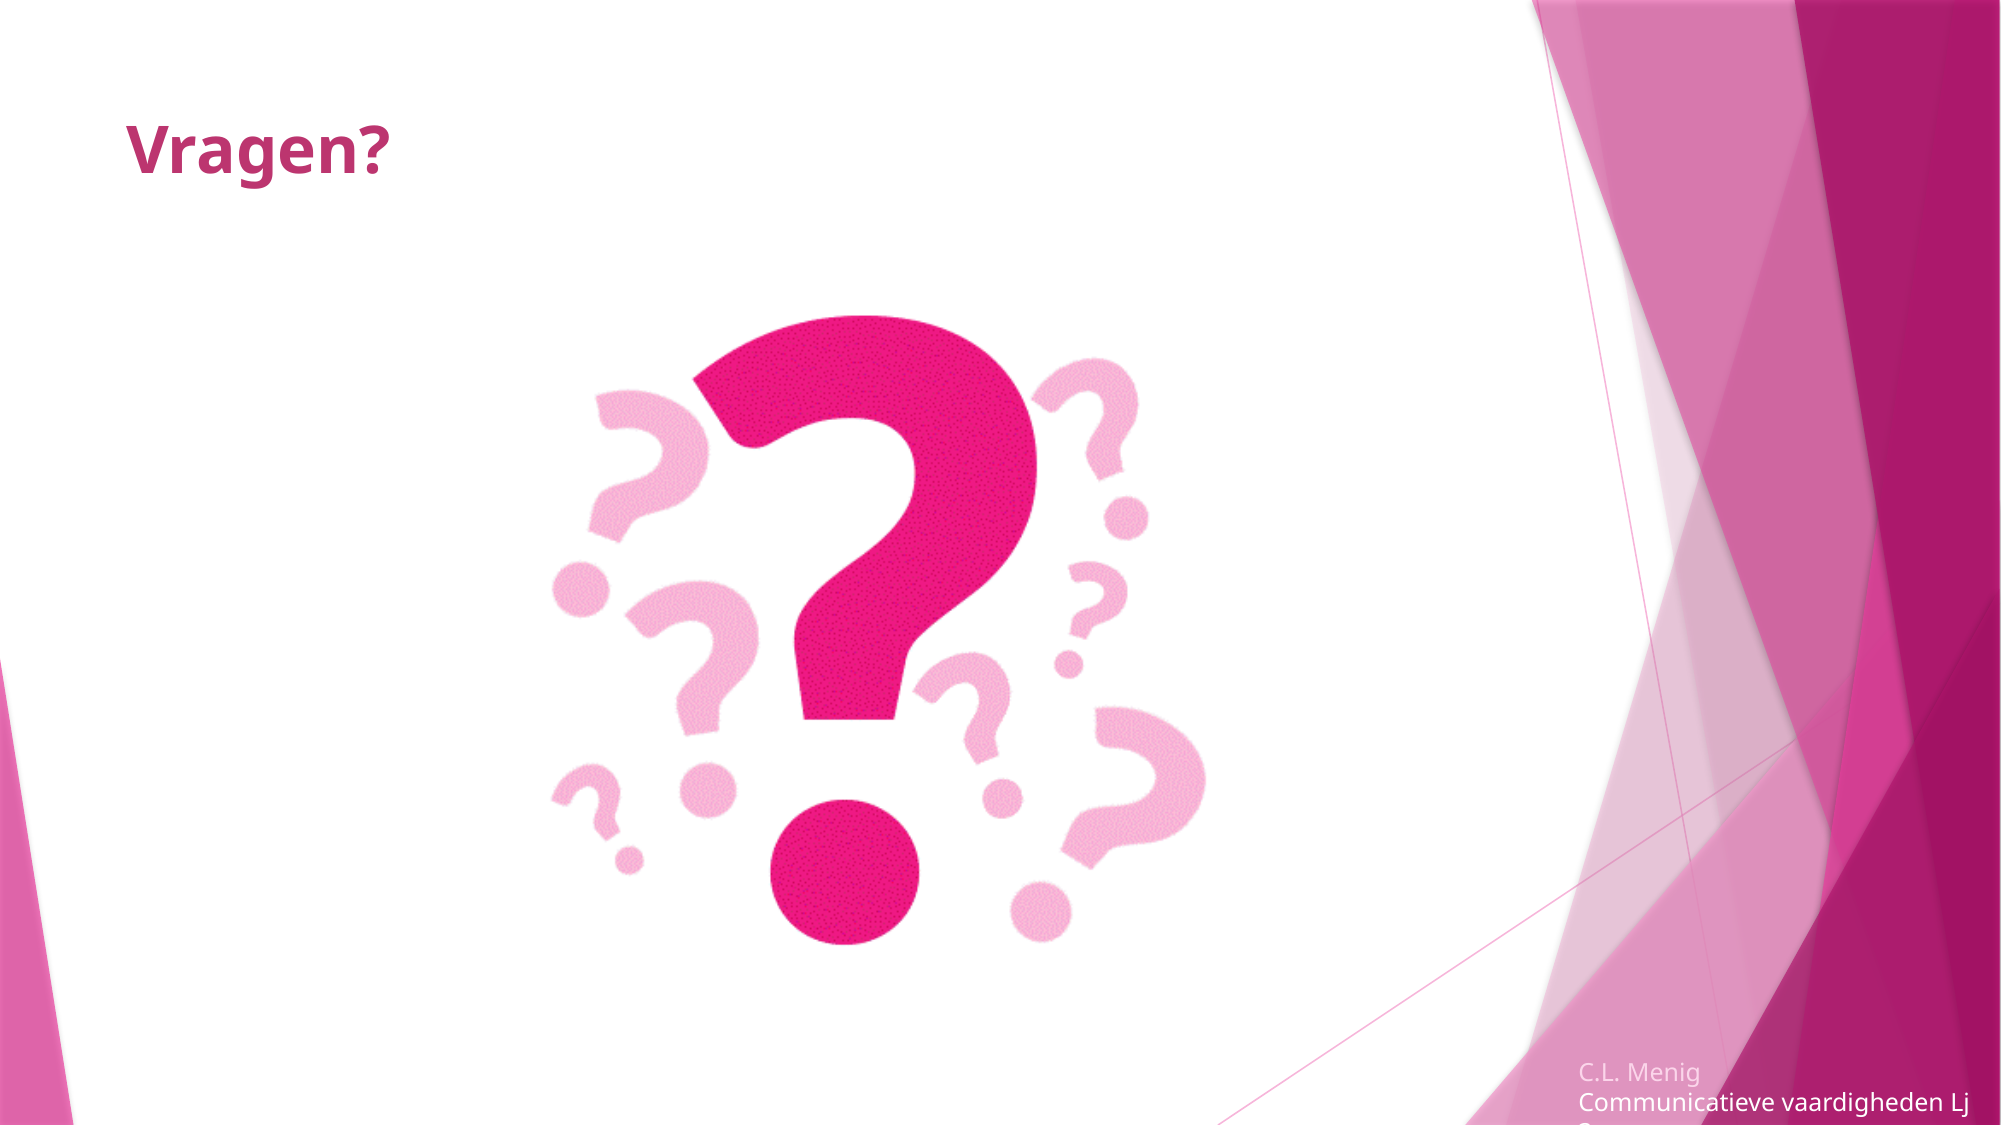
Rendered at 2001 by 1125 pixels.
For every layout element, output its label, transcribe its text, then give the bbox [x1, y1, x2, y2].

picture [524, 286, 1208, 970]
text_box C.L. Menig Communicatieve vaardigheden Lj 3 [1563, 1049, 2000, 1125]
title Vragen? [111, 99, 1522, 317]
